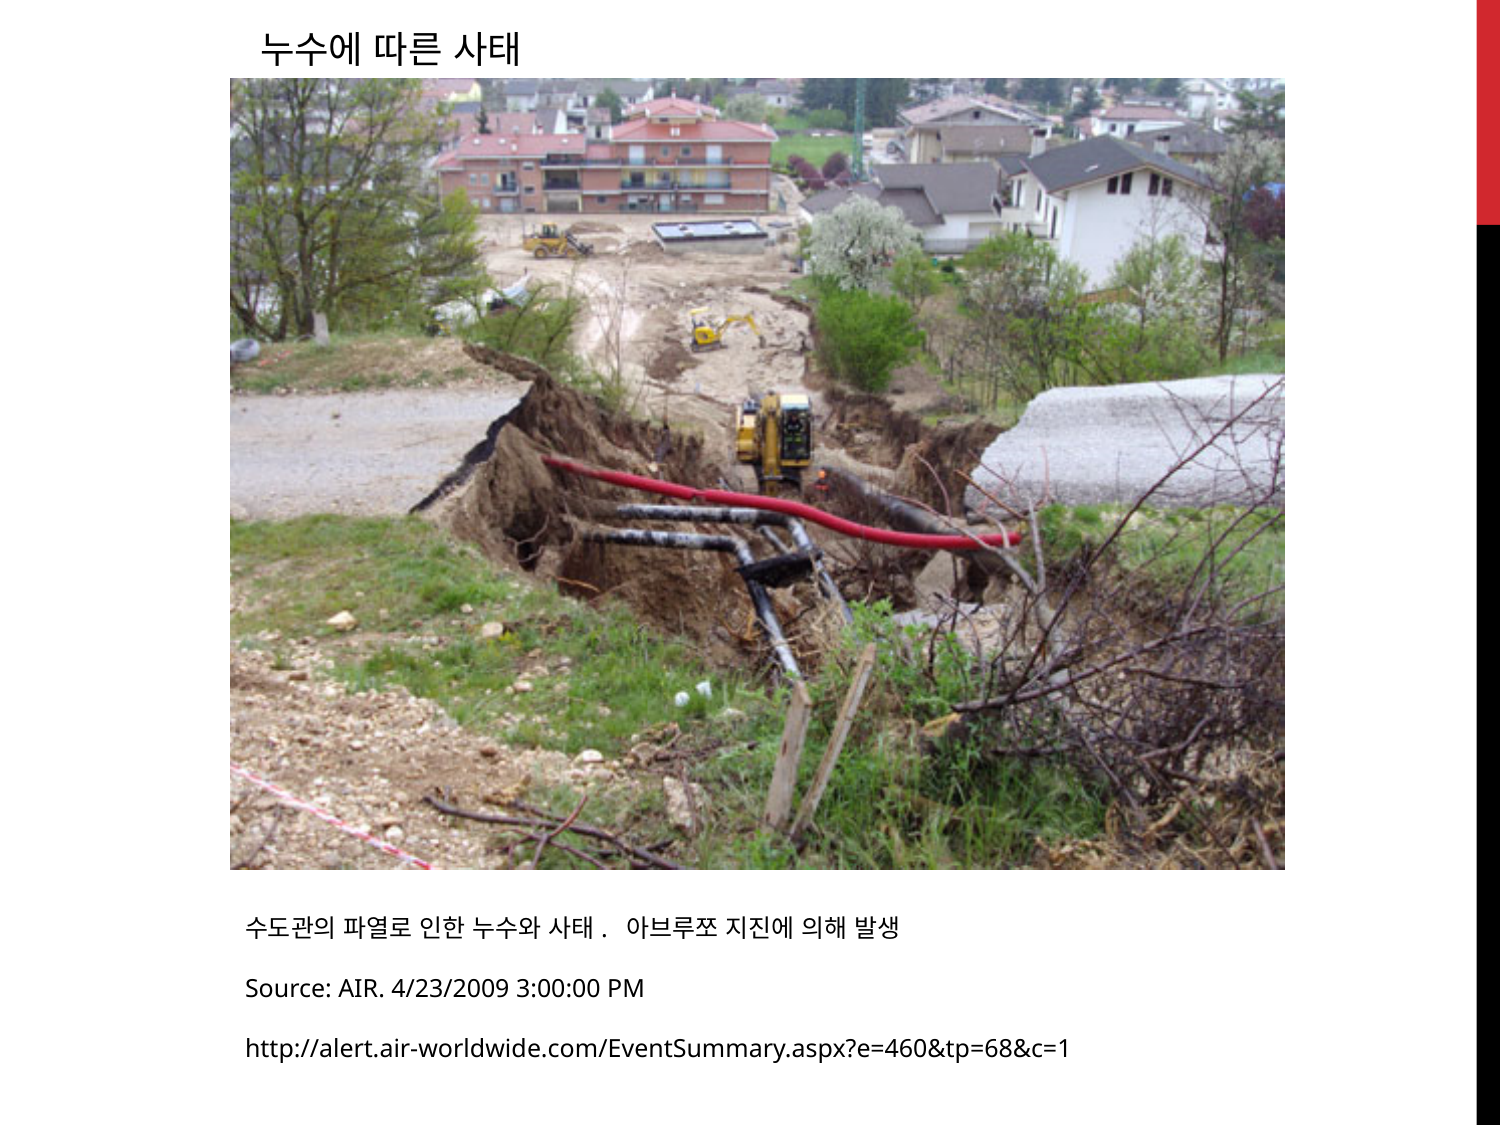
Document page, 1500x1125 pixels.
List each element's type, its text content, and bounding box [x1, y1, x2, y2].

text_box 누수에 따른 사태 [245, 19, 538, 72]
text_box 수도관의 파열로 인한 누수와 사태. 아브루쪼 지진에 의해 발생 Source: AIR. 4/23/2009 3:00:00 PM http://alert.air-worldwide.com/EventSummary.aspx?e=460&tp=68&c=1 [230, 905, 1220, 1070]
picture [229, 77, 1286, 871]
